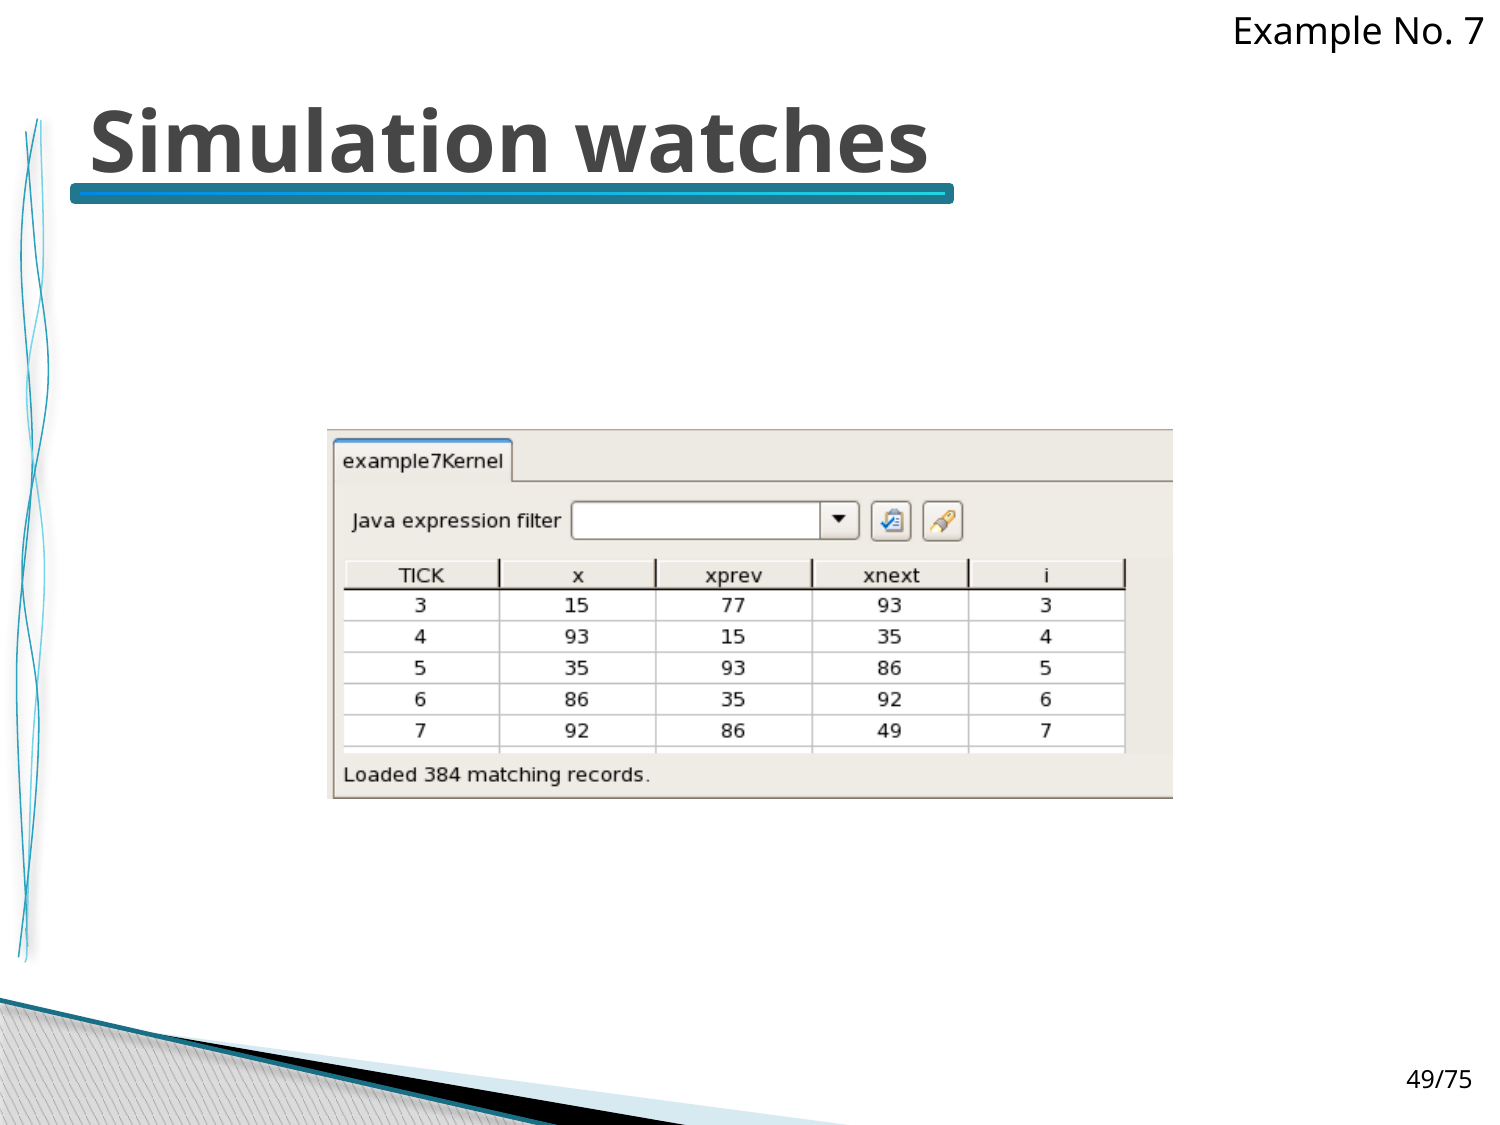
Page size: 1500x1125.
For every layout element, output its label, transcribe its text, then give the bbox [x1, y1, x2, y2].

title Simulation watches [75, 45, 1425, 233]
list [327, 429, 1173, 799]
list Example No. 7 [1074, 0, 1500, 63]
